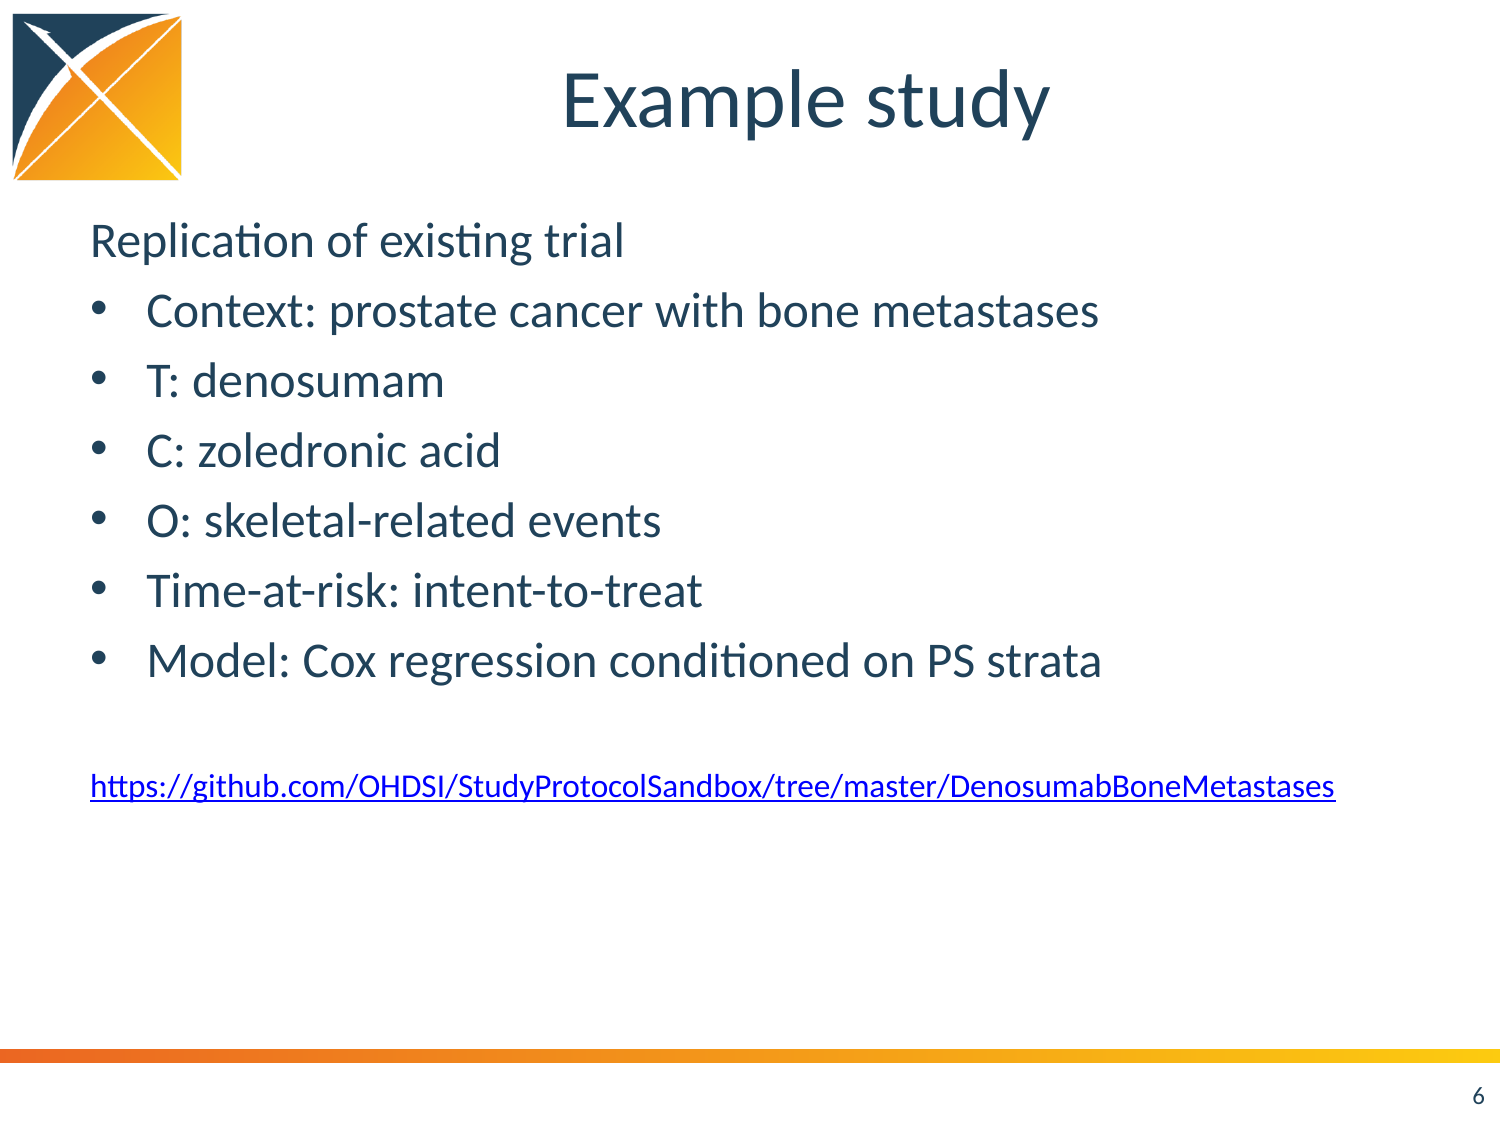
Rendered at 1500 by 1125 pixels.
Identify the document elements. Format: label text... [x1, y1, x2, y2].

title Example study [187, 24, 1425, 163]
slide_number 6 [1149, 1065, 1500, 1125]
picture [0, 0, 206, 200]
list Replication of existing trial Context: prostate cancer with bone metastases T: denosumam C: zoledronic acid O: skeletal-related events Time-at-risk: intent-to-treat Model: Cox regression conditioned on PS strata https://github.com/OHDSI/StudyProtocolSandbox/tree/master/DenosumabBoneMetastases [75, 200, 1425, 1005]
